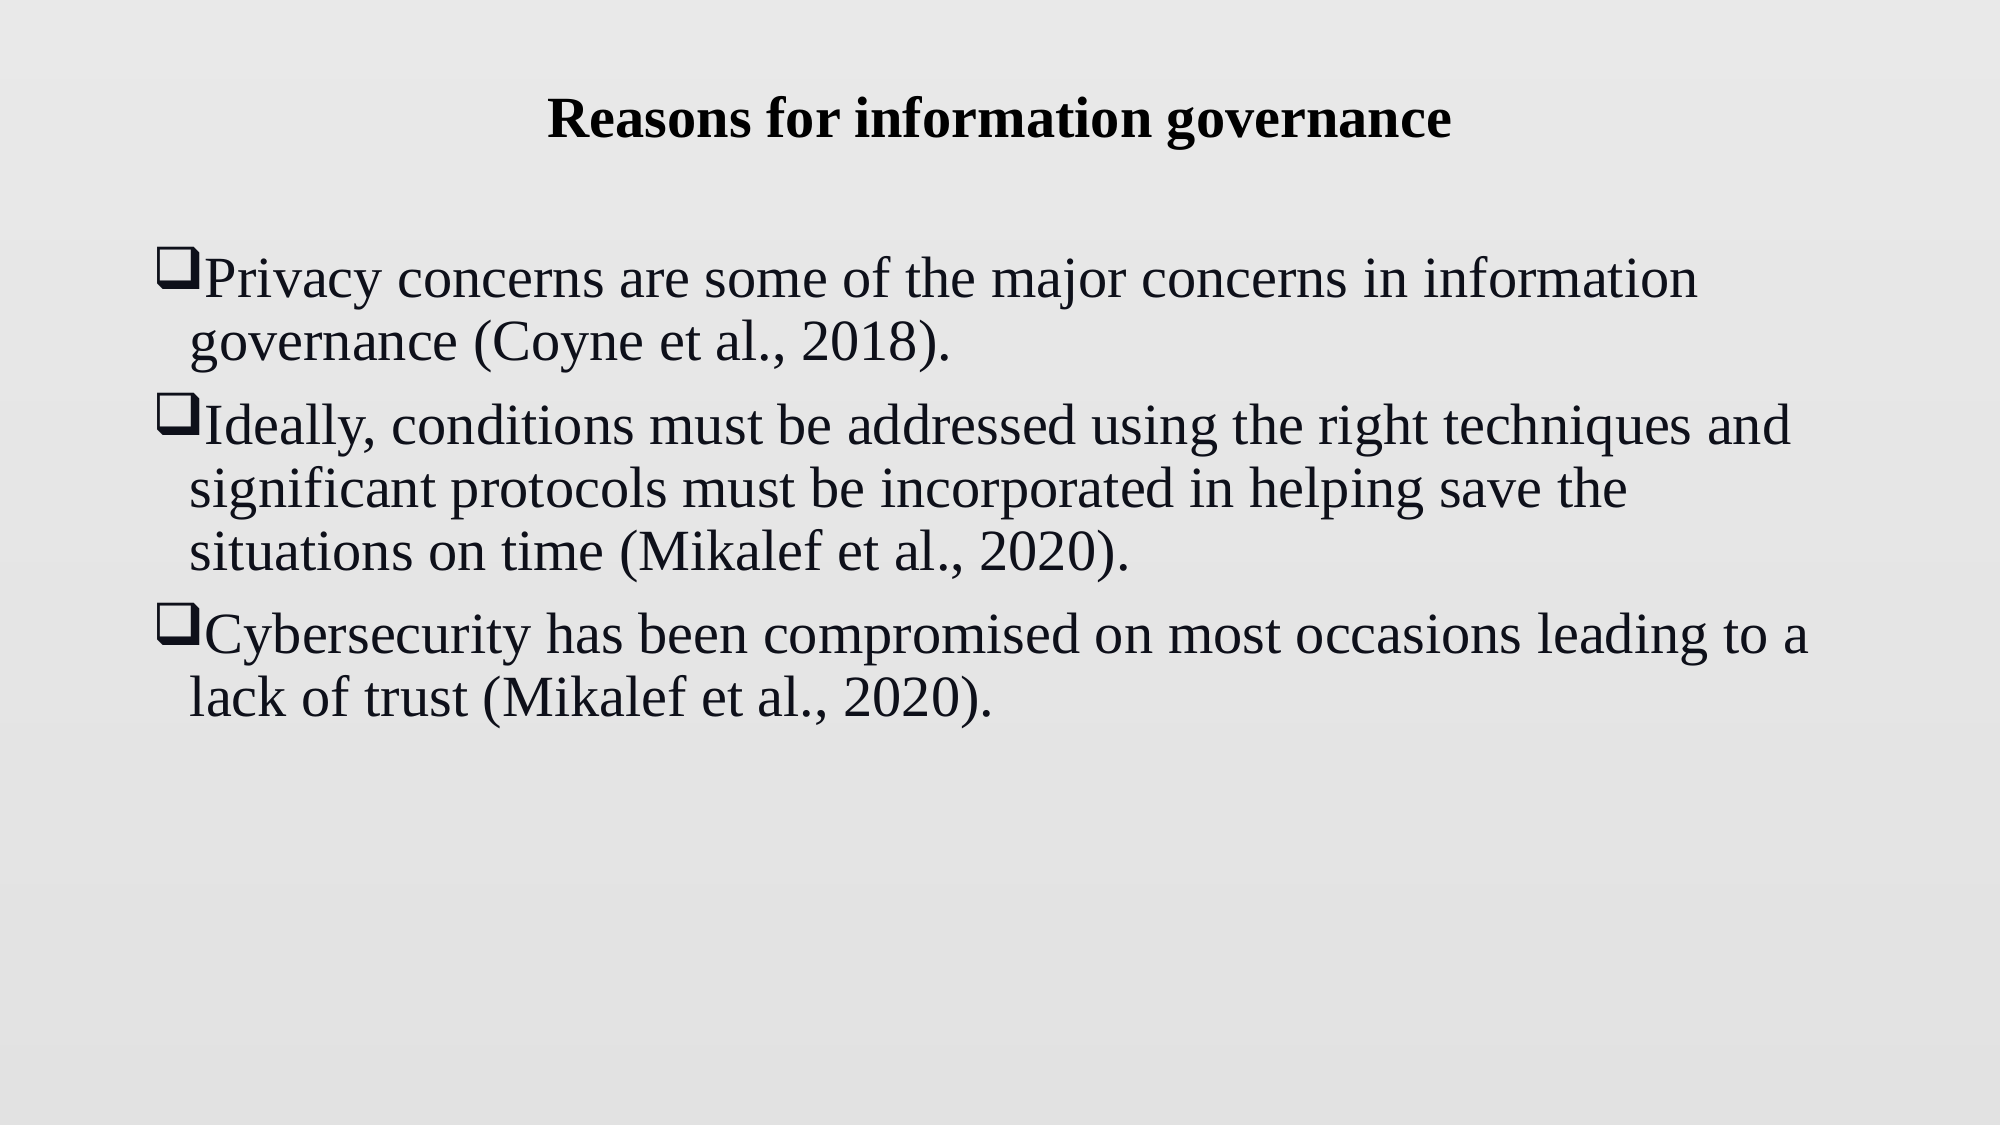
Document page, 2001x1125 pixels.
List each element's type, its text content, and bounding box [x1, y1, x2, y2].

title Reasons for information governance [137, 59, 1863, 178]
list Privacy concerns are some of the major concerns in information governance (Coyne et al., 2018). Ideally, conditions must be addressed using the right techniques and significant protocols must be incorporated in helping save the situations on time (Mikalef et al., 2020). Cybersecurity has been compromised on most occasions leading to a lack of trust (Mikalef et al., 2020). [137, 239, 1863, 1014]
